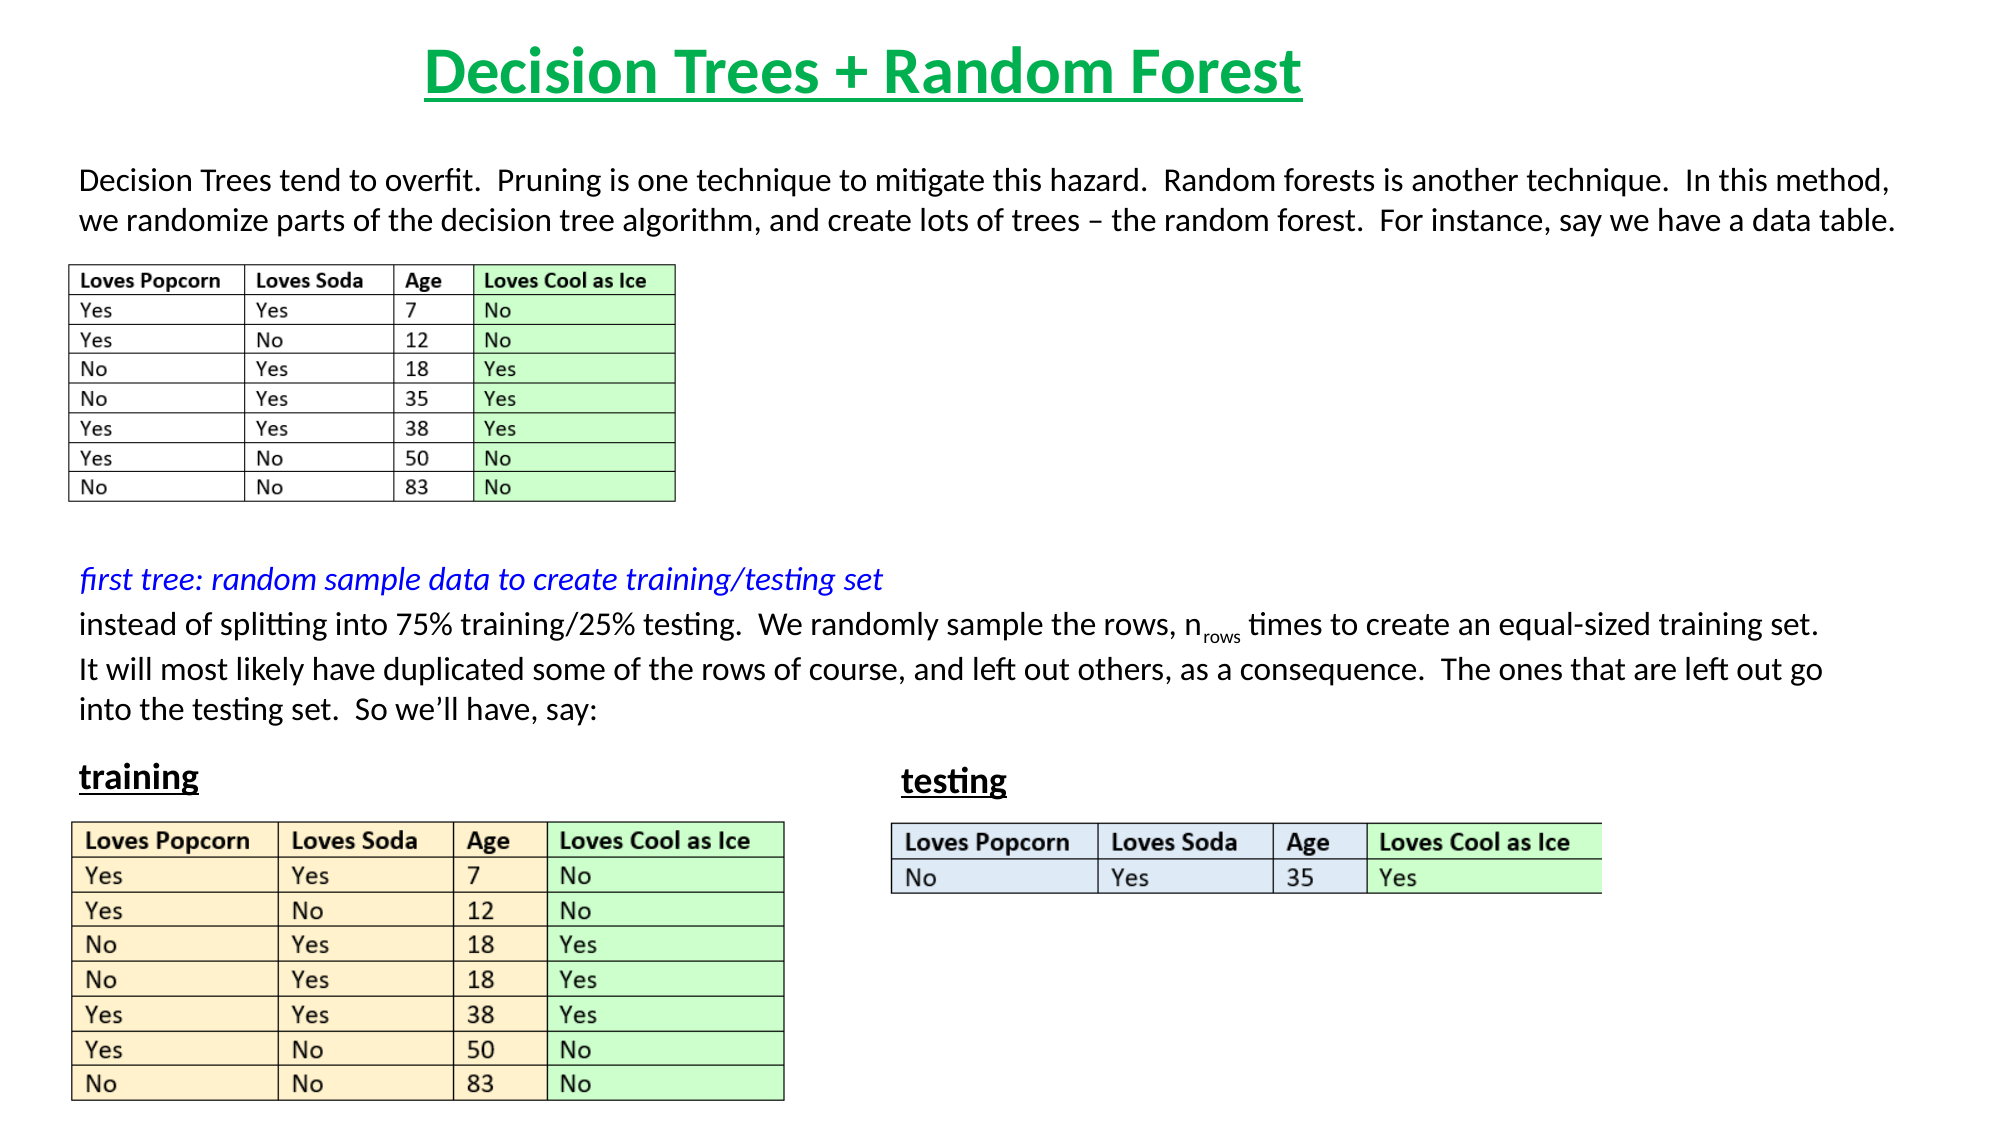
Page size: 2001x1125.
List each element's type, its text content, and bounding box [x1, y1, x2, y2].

text_box instead of splitting into 75% training/25% testing. We randomly sample the rows, nrows times to create an equal-sized training set. It will most likely have duplicated some of the rows of course, and left out others, as a consequence. The ones that are left out go into the testing set. So we’ll have, say: [63, 594, 1865, 735]
text_box testing [886, 748, 1060, 809]
text_box first tree: random sample data to create training/testing set [65, 549, 1000, 605]
picture [886, 819, 1602, 899]
text_box Decision Trees tend to overfit. Pruning is one technique to mitigate this hazard. Random forests is another technique. In this method, we randomize parts of the decision tree algorithm, and create lots of trees – the random forest. For instance, say we have a data table. [63, 151, 1931, 246]
picture [65, 813, 786, 1106]
text_box training [63, 745, 237, 805]
picture [63, 260, 680, 506]
text_box Decision Trees + Random Forest [409, 19, 1463, 115]
